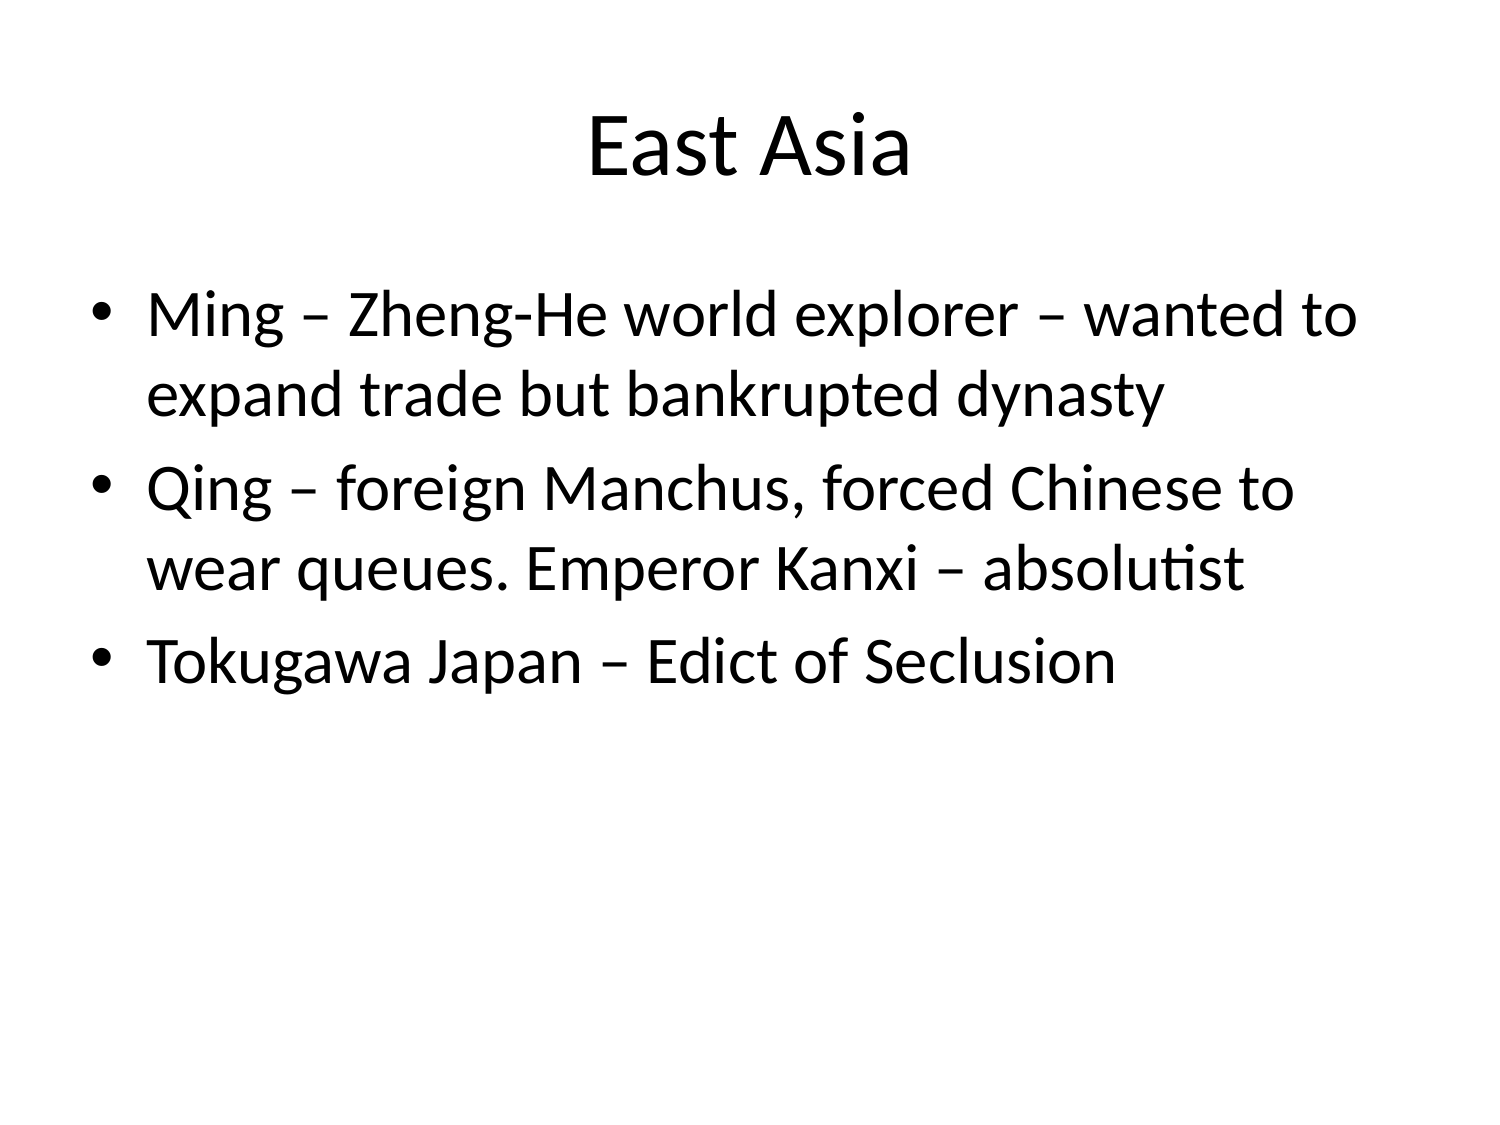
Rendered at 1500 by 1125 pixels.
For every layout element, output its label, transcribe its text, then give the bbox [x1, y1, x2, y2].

title East Asia [75, 45, 1425, 233]
list Ming – Zheng-He world explorer – wanted to expand trade but bankrupted dynasty Qing – foreign Manchus, forced Chinese to wear queues. Emperor Kanxi – absolutist Tokugawa Japan – Edict of Seclusion [75, 262, 1425, 1005]
